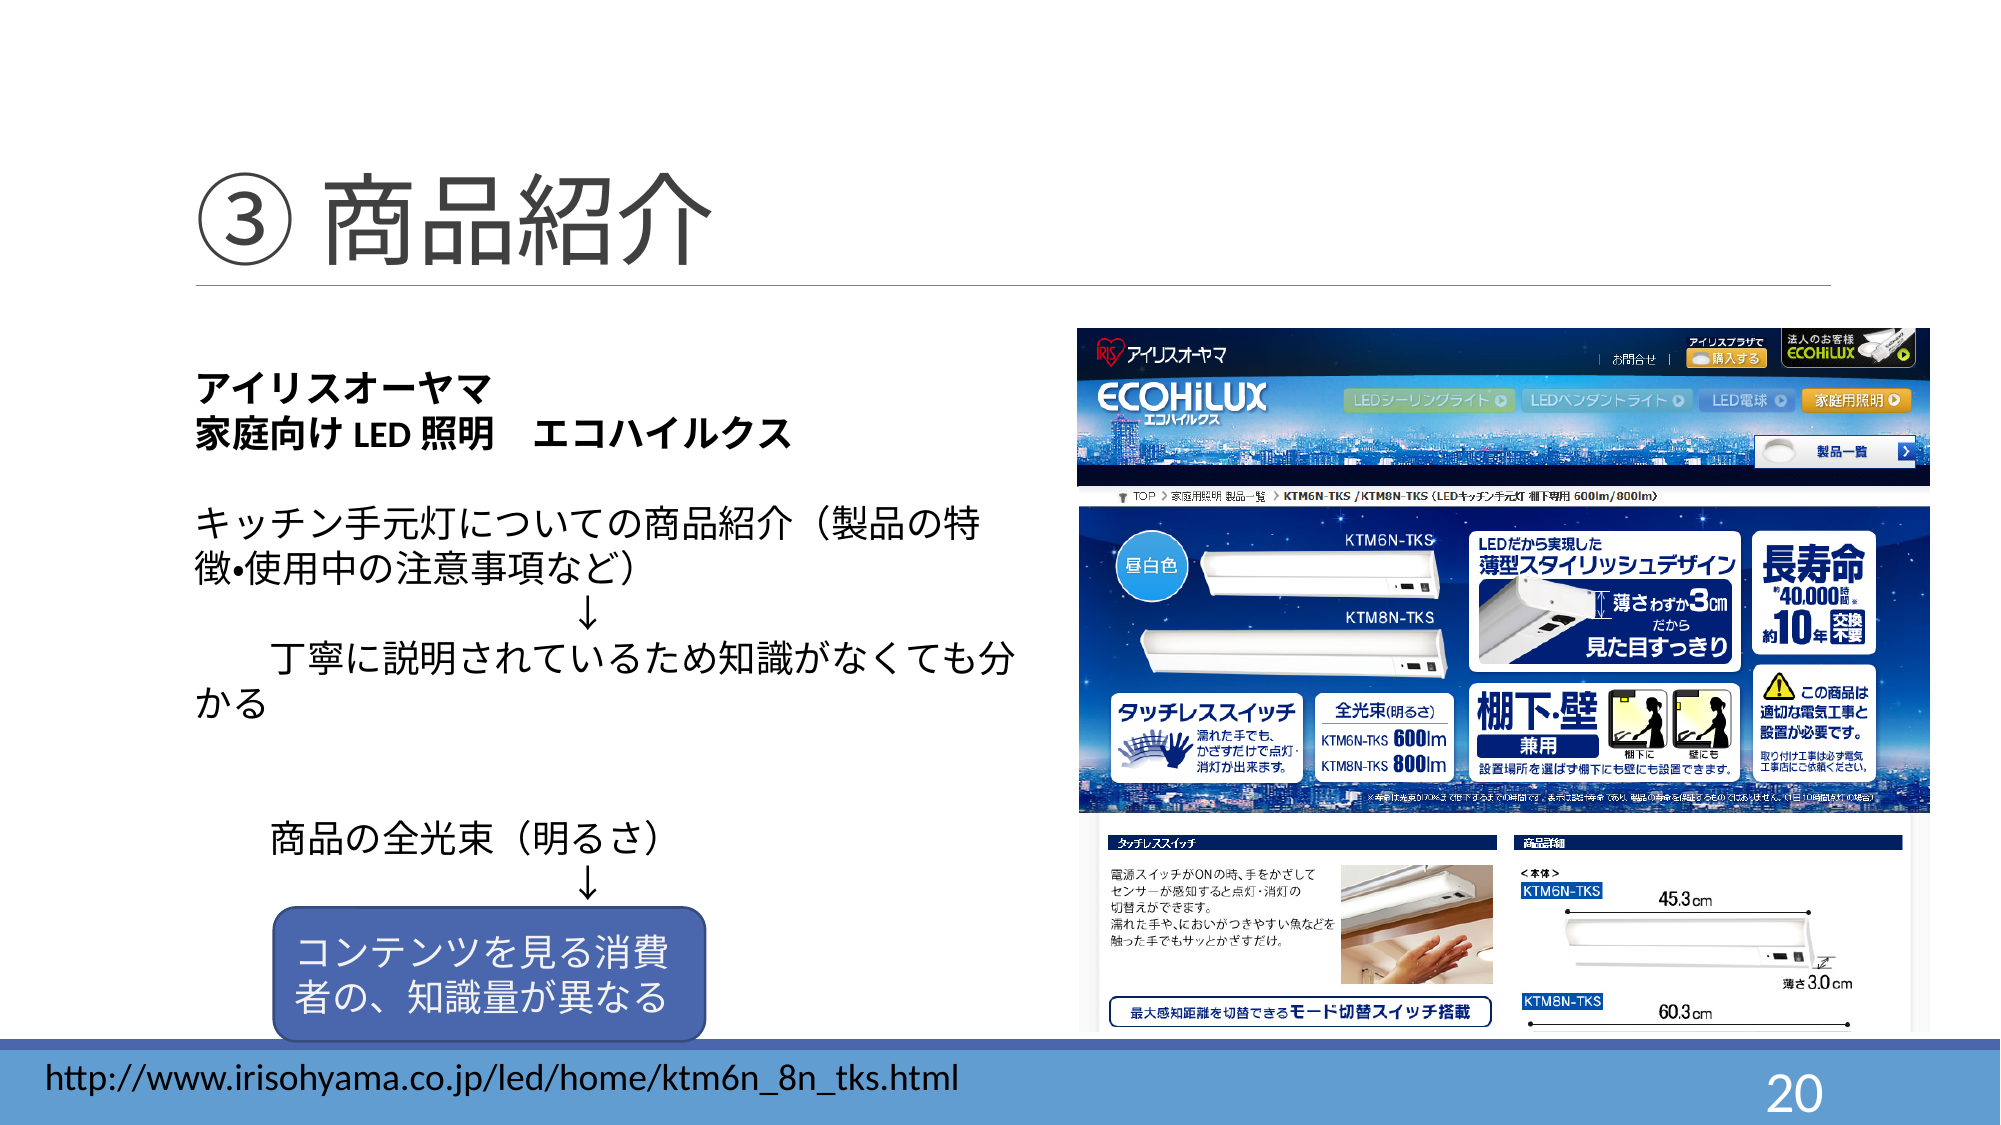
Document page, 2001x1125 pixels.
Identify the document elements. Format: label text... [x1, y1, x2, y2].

text_box コンテンツを見る消費者の、知識量が異なる [272, 906, 707, 1043]
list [1077, 328, 1930, 486]
title ③商品紹介 [180, 47, 1830, 285]
text_box アイリスオーヤマ 家庭向けLED照明 エコハイルクス キッチン手元灯についての商品紹介（製品の特徴・使用中の注意事項など） ↓ 丁寧に説明されているため知識がなくても分かる 商品の全光束（明るさ） ↓ 専門知識が必要 [180, 357, 1045, 1003]
picture [1079, 485, 1930, 1033]
text_box http://www.irisohyama.co.jp/led/home/ktm6n_8n_tks.html [29, 1045, 1155, 1106]
slide_number 20 [1624, 1059, 1840, 1120]
